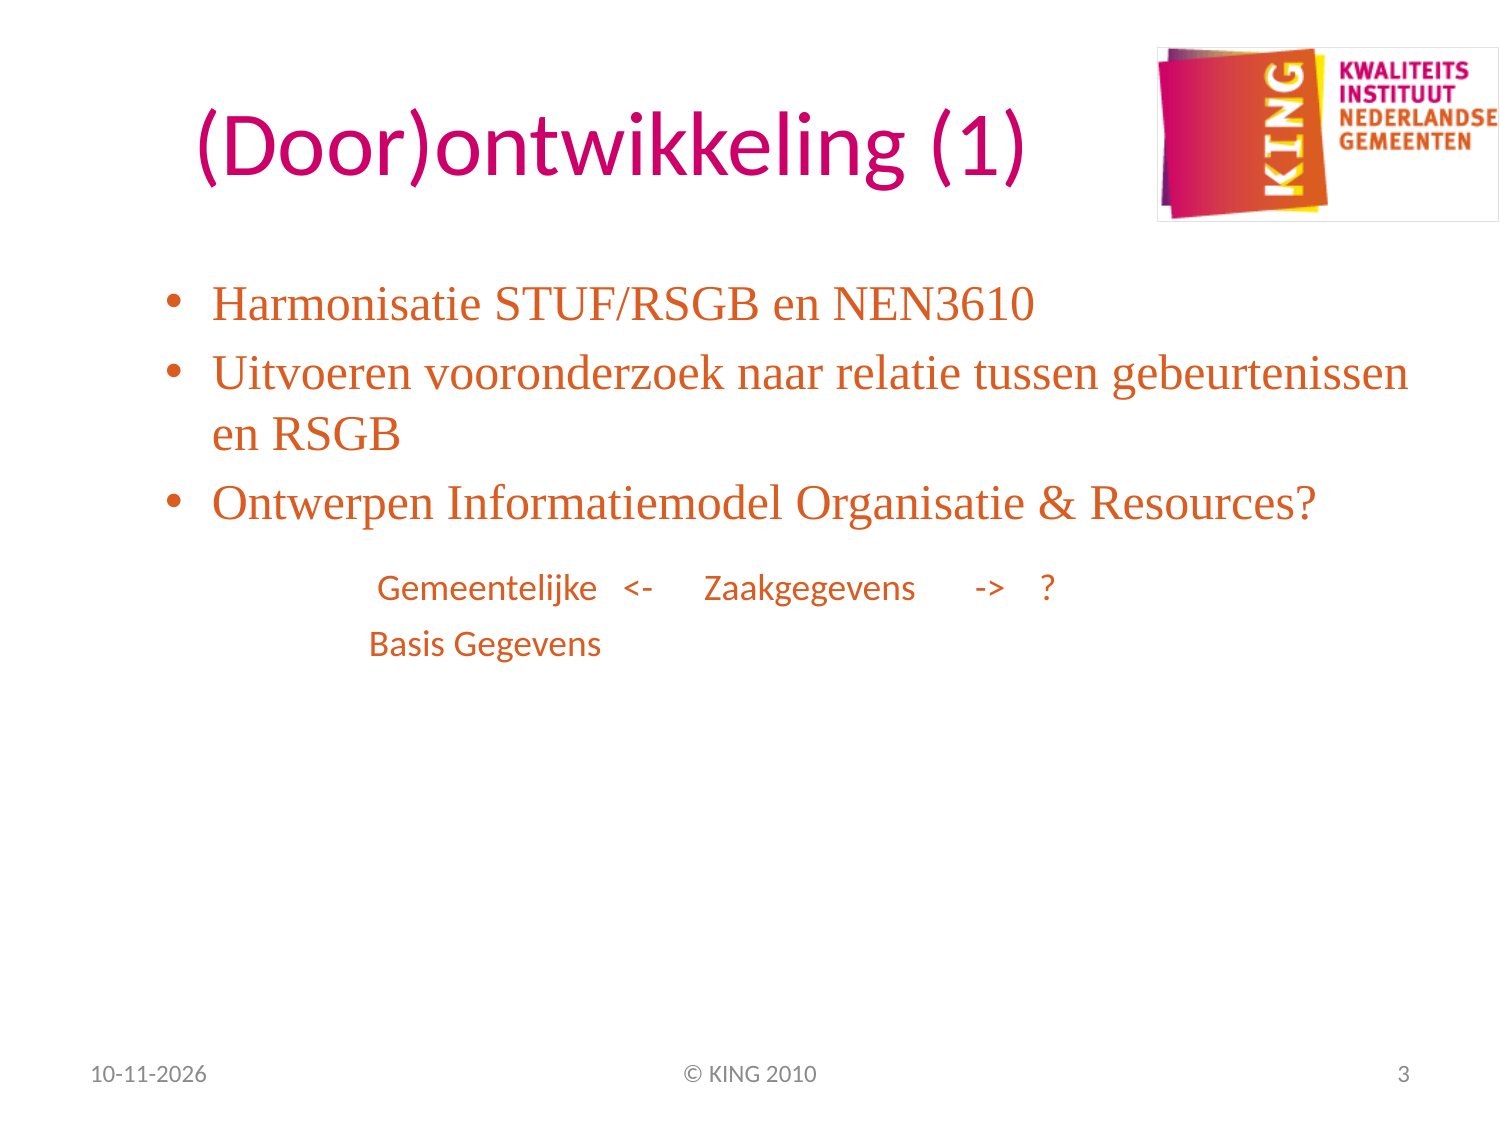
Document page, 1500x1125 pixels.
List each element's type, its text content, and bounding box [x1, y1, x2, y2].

slide_number 3 [1074, 1042, 1425, 1103]
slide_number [75, 1042, 425, 1103]
list Harmonisatie STUF/RSGB en NEN3610 Uitvoeren vooronderzoek naar relatie tussen gebeurtenissen en RSGB Ontwerpen Informatiemodel Organisatie & Resources? Gemeentelijke <- Zaakgegevens -> ? Basis Gegevens [75, 262, 1425, 1005]
title (Door)ontwikkeling (1) [75, 45, 1149, 233]
footer © KING 2010 [512, 1042, 988, 1103]
picture [1156, 46, 1500, 223]
